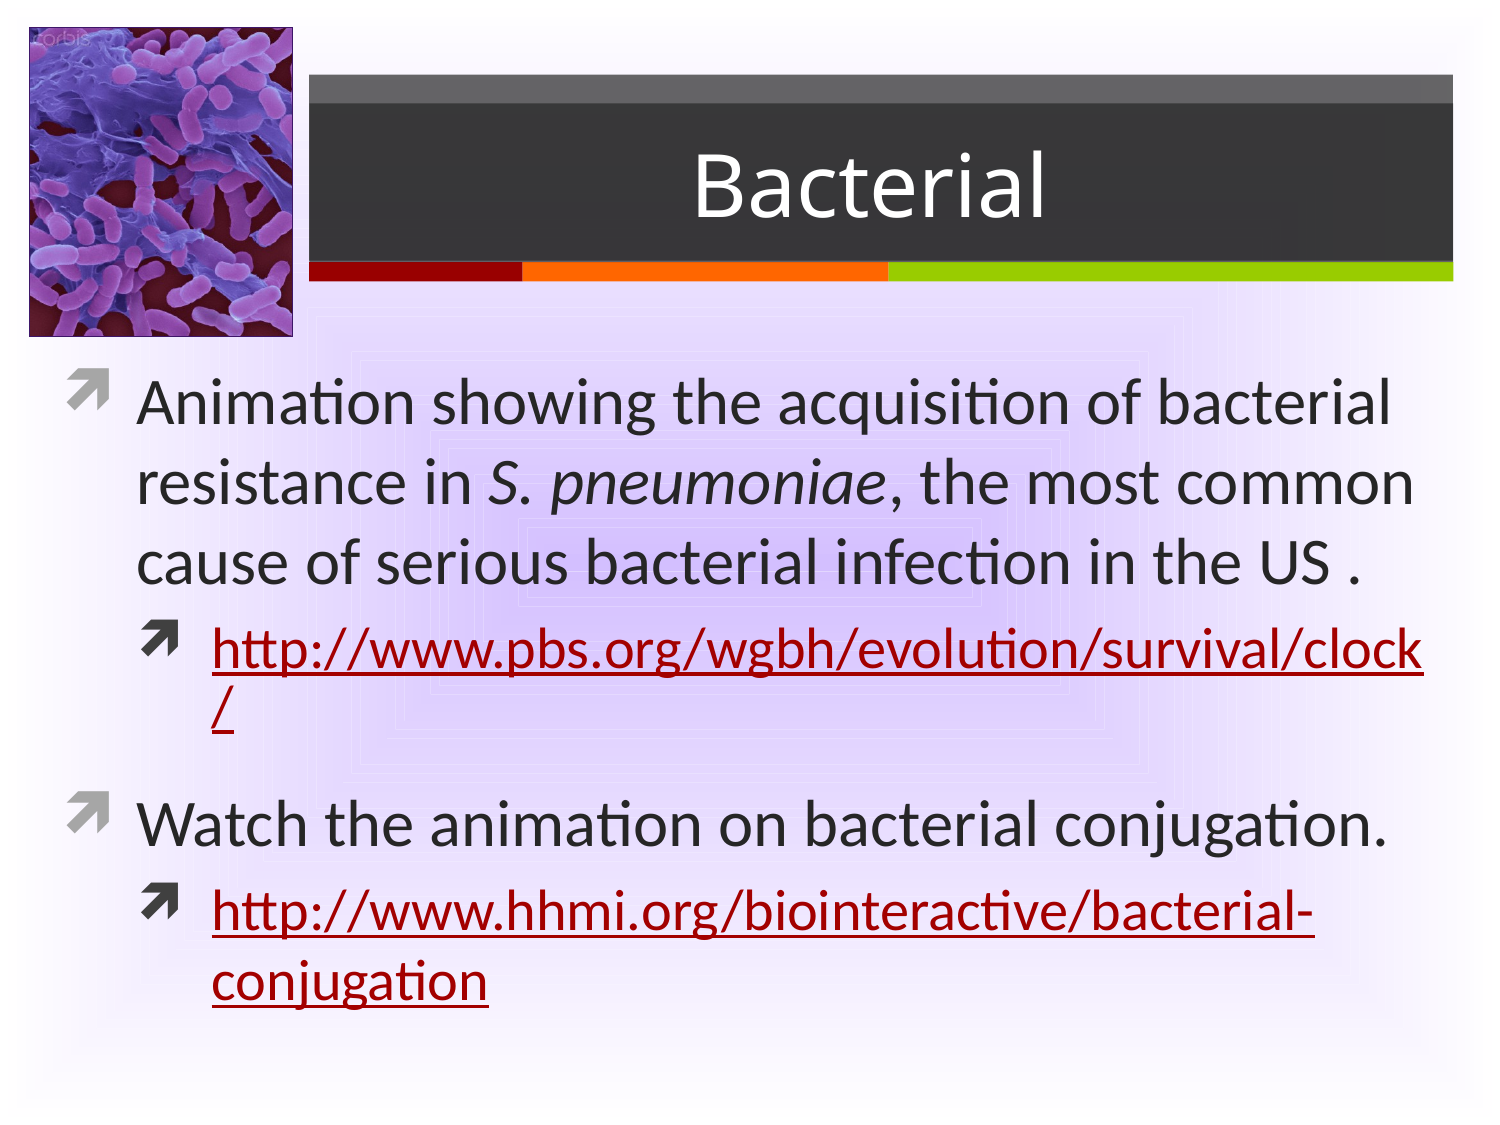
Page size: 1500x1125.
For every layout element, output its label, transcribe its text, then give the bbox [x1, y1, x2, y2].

title Bacterial [309, 103, 1454, 263]
list Animation showing the acquisition of bacterial resistance in S. pneumoniae, the most common cause of serious bacterial infection in the US . http://www.pbs.org/wgbh/evolution/survival/clock/ Watch the animation on bacterial conjugation. http://www.hhmi.org/biointeractive/bacterial-conjugation [46, 350, 1454, 1056]
picture [30, 28, 292, 336]
